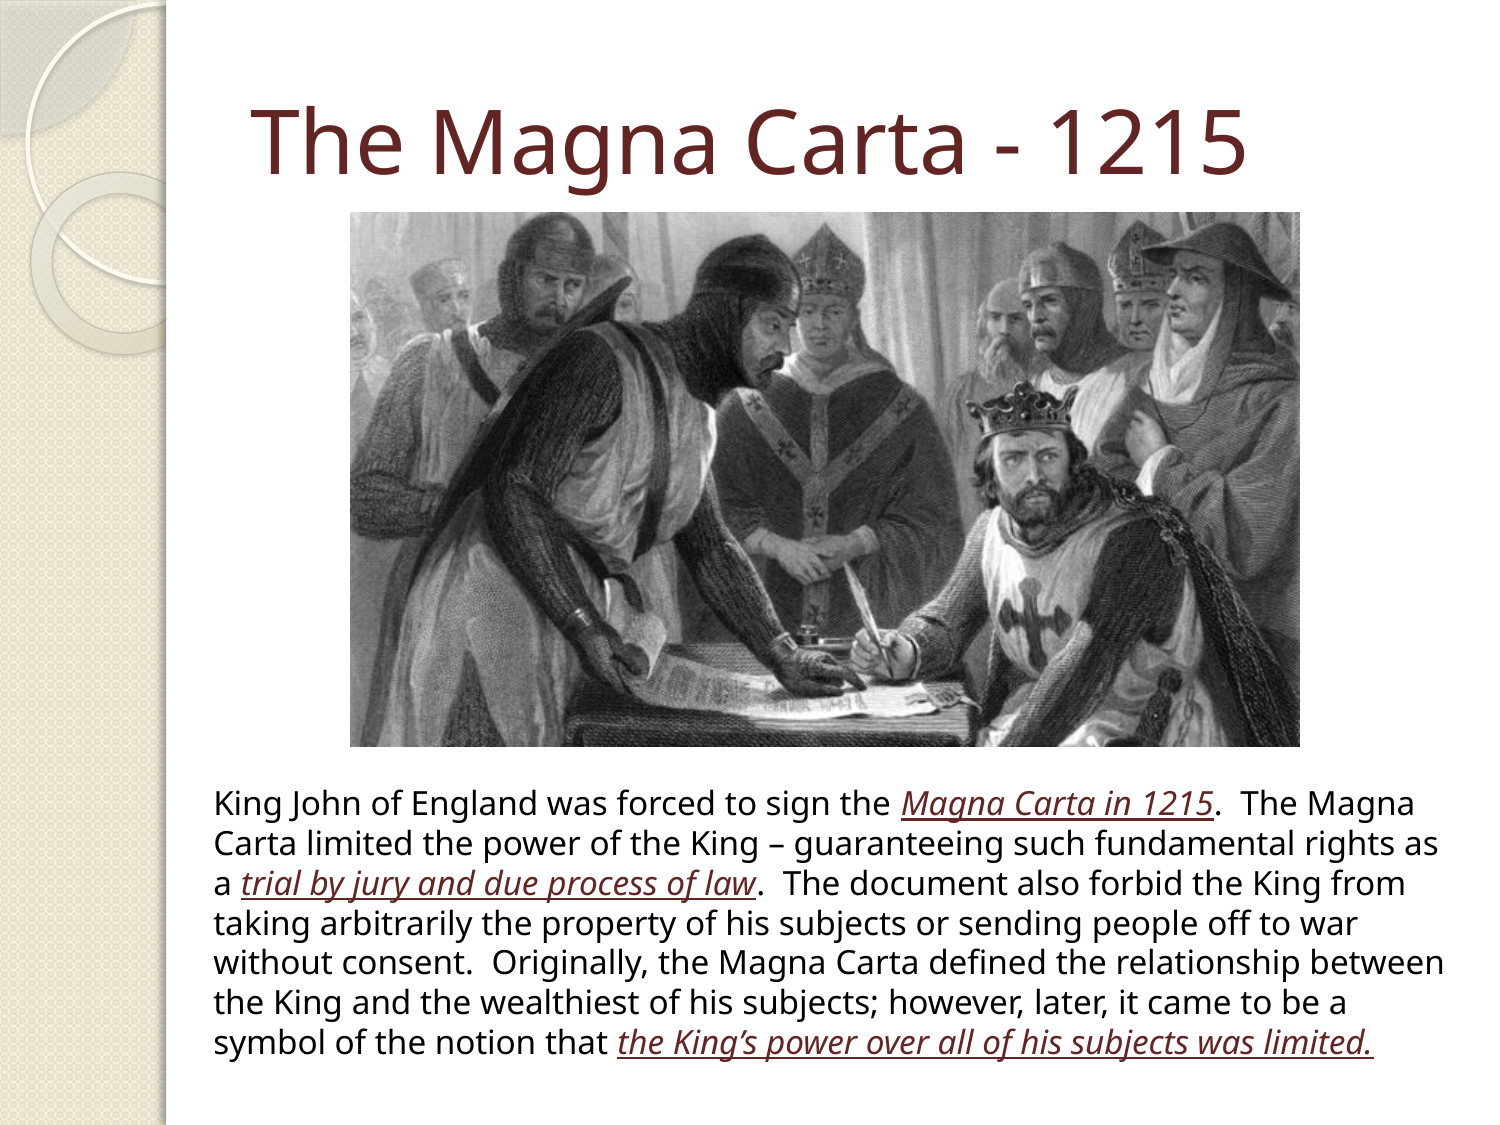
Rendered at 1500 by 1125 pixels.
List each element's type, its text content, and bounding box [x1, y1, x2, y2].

list King John of England was forced to sign the Magna Carta in 1215. The Magna Carta limited the power of the King – guaranteeing such fundamental rights as a trial by jury and due process of law. The document also forbid the King from taking arbitrarily the property of his subjects or sending people off to war without consent. Originally, the Magna Carta defined the relationship between the King and the wealthiest of his subjects; however, later, it came to be a symbol of the notion that the King’s power over all of his subjects was limited. [187, 774, 1463, 1113]
title The Magna Carta - 1215 [235, 45, 1466, 233]
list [349, 212, 1301, 748]
